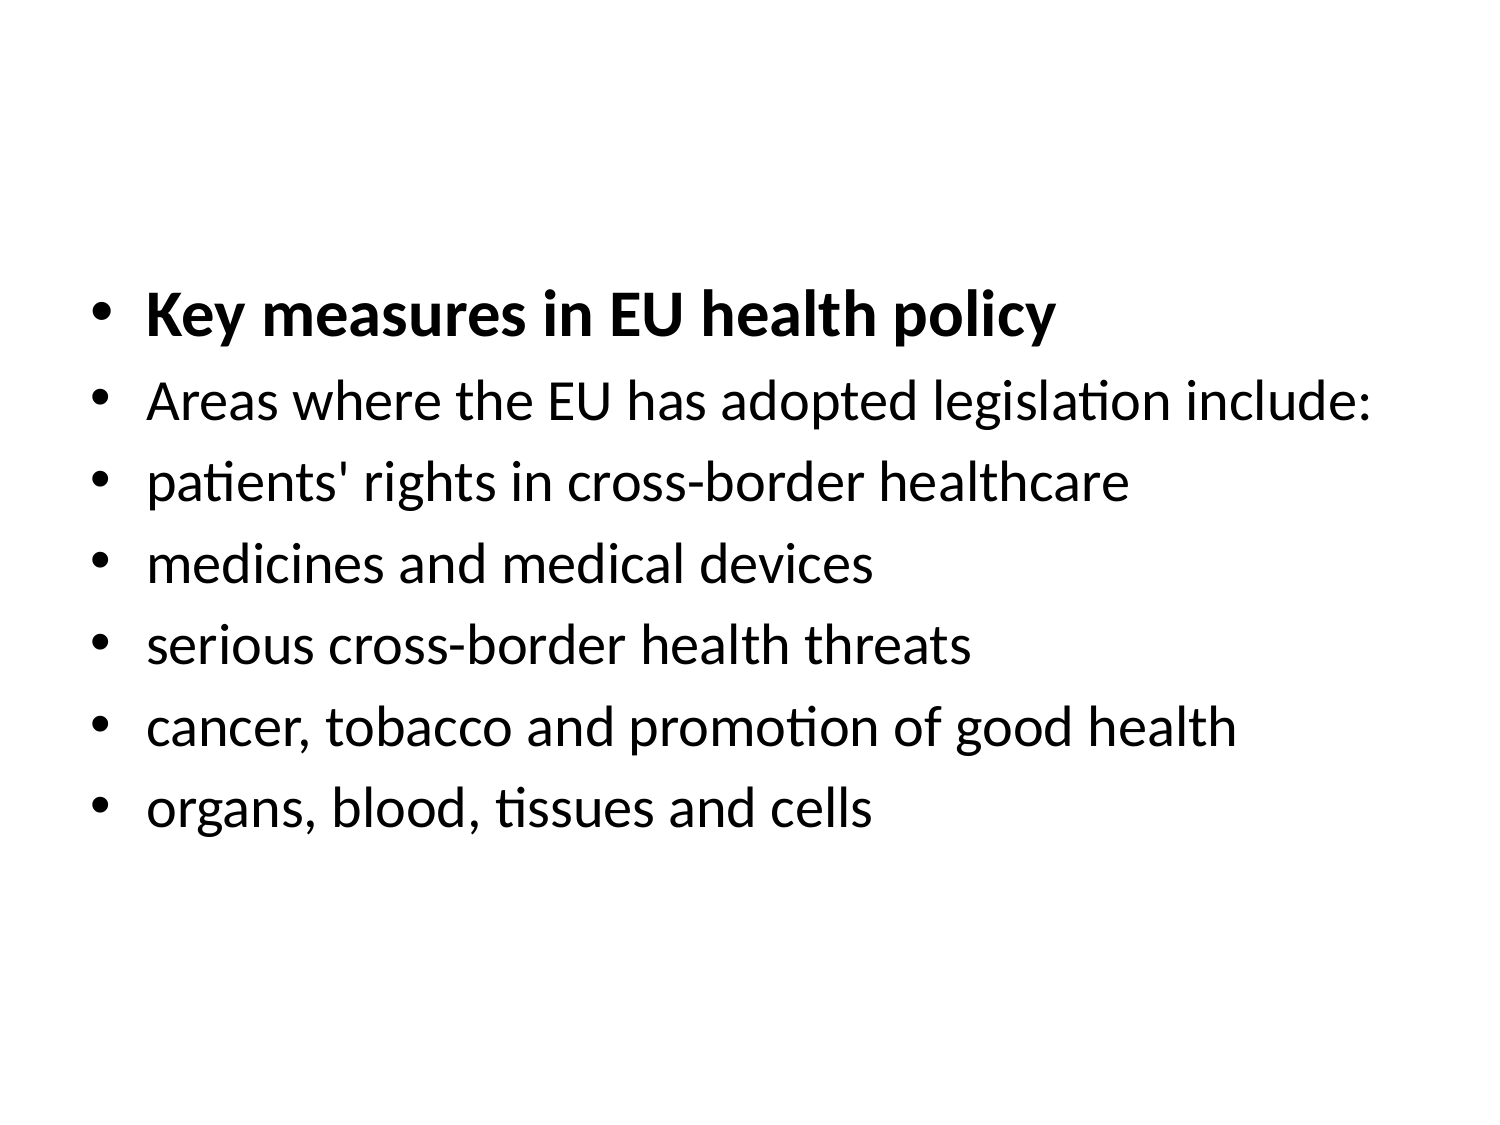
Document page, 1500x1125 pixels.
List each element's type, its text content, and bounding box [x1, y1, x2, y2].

list Key measures in EU health policy Areas where the EU has adopted legislation include: patients' rights in cross-border healthcare medicines and medical devices serious cross-border health threats cancer, tobacco and promotion of good health organs, blood, tissues and cells [75, 262, 1425, 1005]
